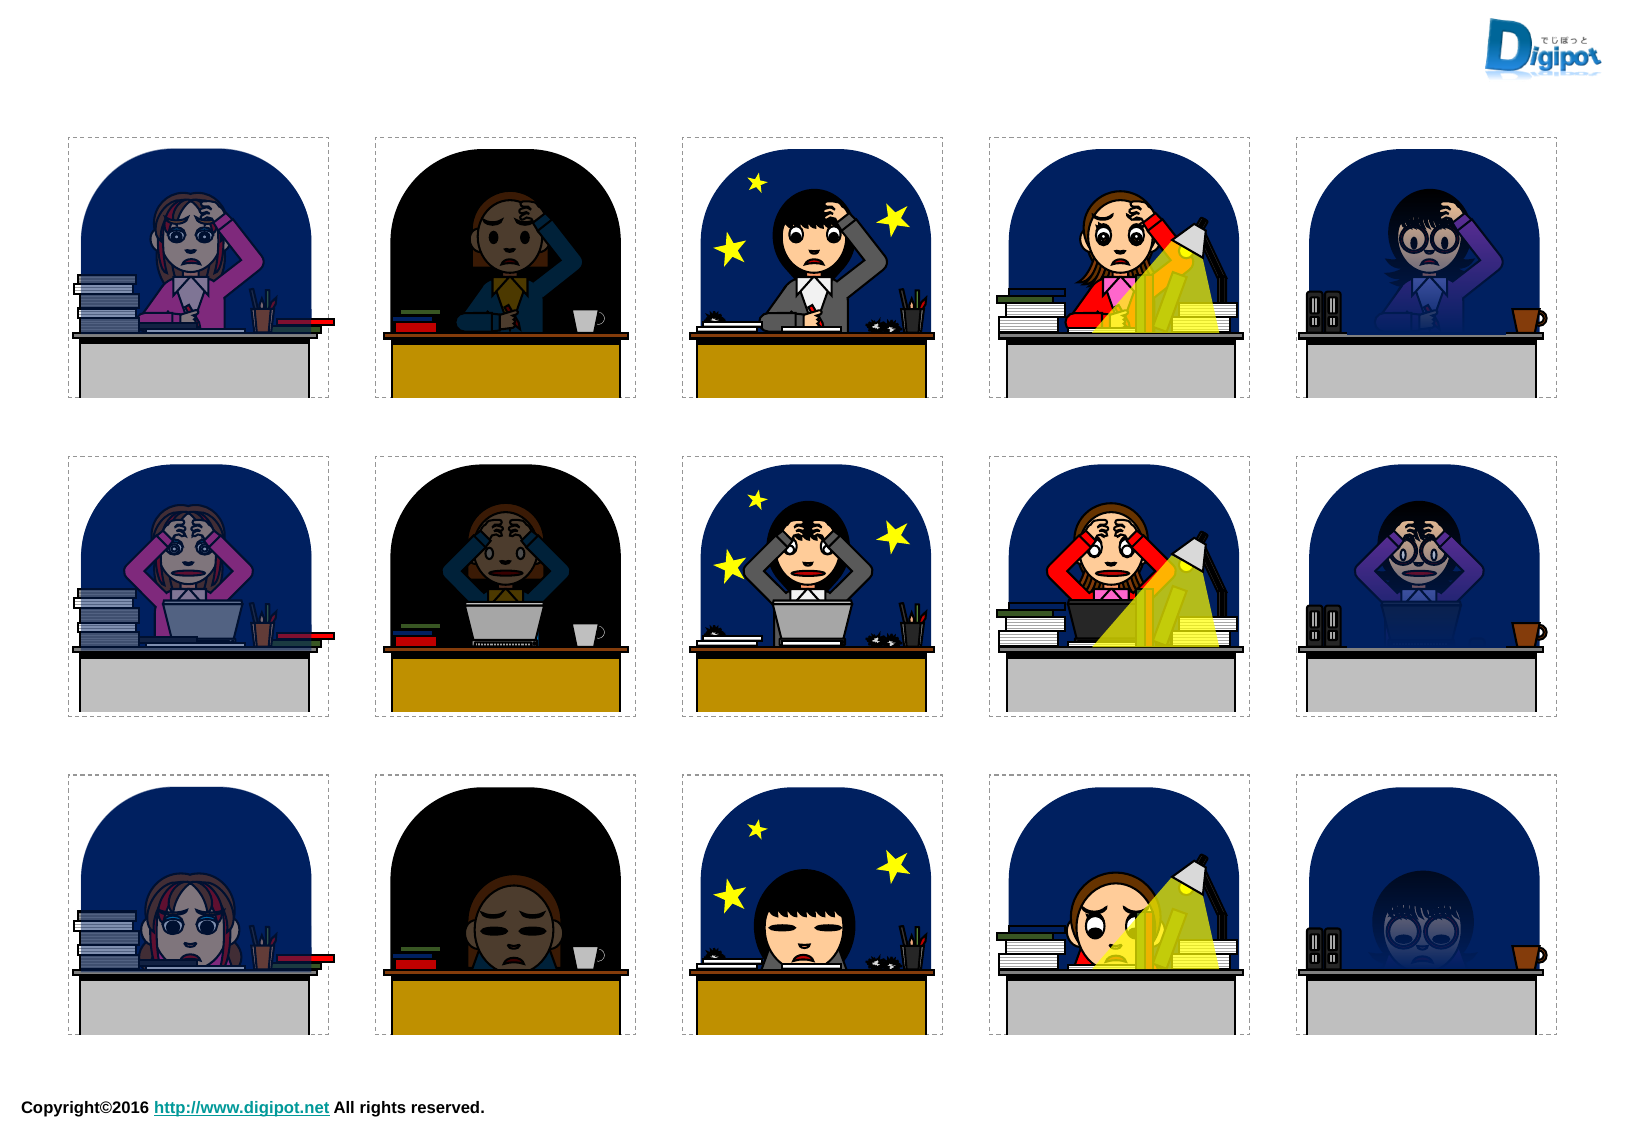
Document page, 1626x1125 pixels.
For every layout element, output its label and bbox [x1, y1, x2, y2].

text_box [72, 148, 334, 398]
text_box [383, 464, 629, 712]
text_box [1298, 148, 1547, 398]
text_box [996, 464, 1244, 712]
text_box [383, 148, 629, 398]
text_box [72, 464, 334, 712]
text_box [1298, 786, 1547, 1035]
text_box [689, 464, 935, 712]
text_box [689, 786, 935, 1035]
text_box [383, 786, 629, 1035]
text_box [1298, 464, 1547, 712]
text_box [72, 786, 334, 1035]
text_box [996, 148, 1244, 398]
text_box [996, 786, 1244, 1035]
text_box [689, 148, 935, 398]
picture [1485, 18, 1602, 82]
